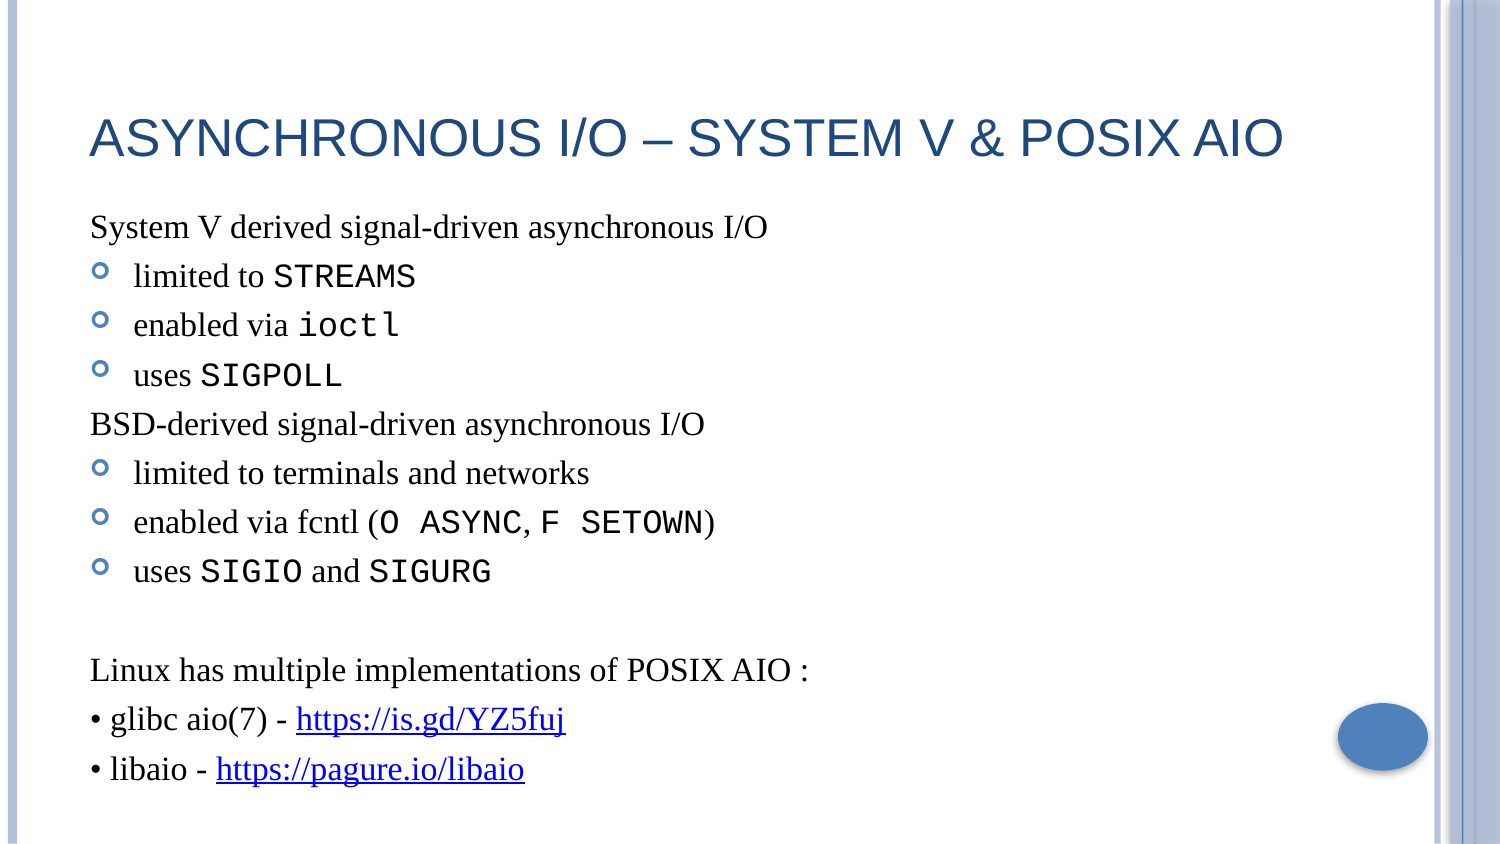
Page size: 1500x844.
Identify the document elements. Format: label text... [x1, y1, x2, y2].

list System V derived signal-driven asynchronous I/O limited to STREAMS enabled via ioctl uses SIGPOLL BSD-derived signal-driven asynchronous I/O limited to terminals and networks enabled via fcntl (O ASYNC, F SETOWN) uses SIGIO and SIGURG Linux has multiple implementations of POSIX AIO : • glibc aio(7) - https://is.gd/YZ5fuj • libaio - https://pagure.io/libaio [75, 196, 1300, 797]
title Asynchronous I/O – System V & POSIX AIO [75, 33, 1300, 175]
